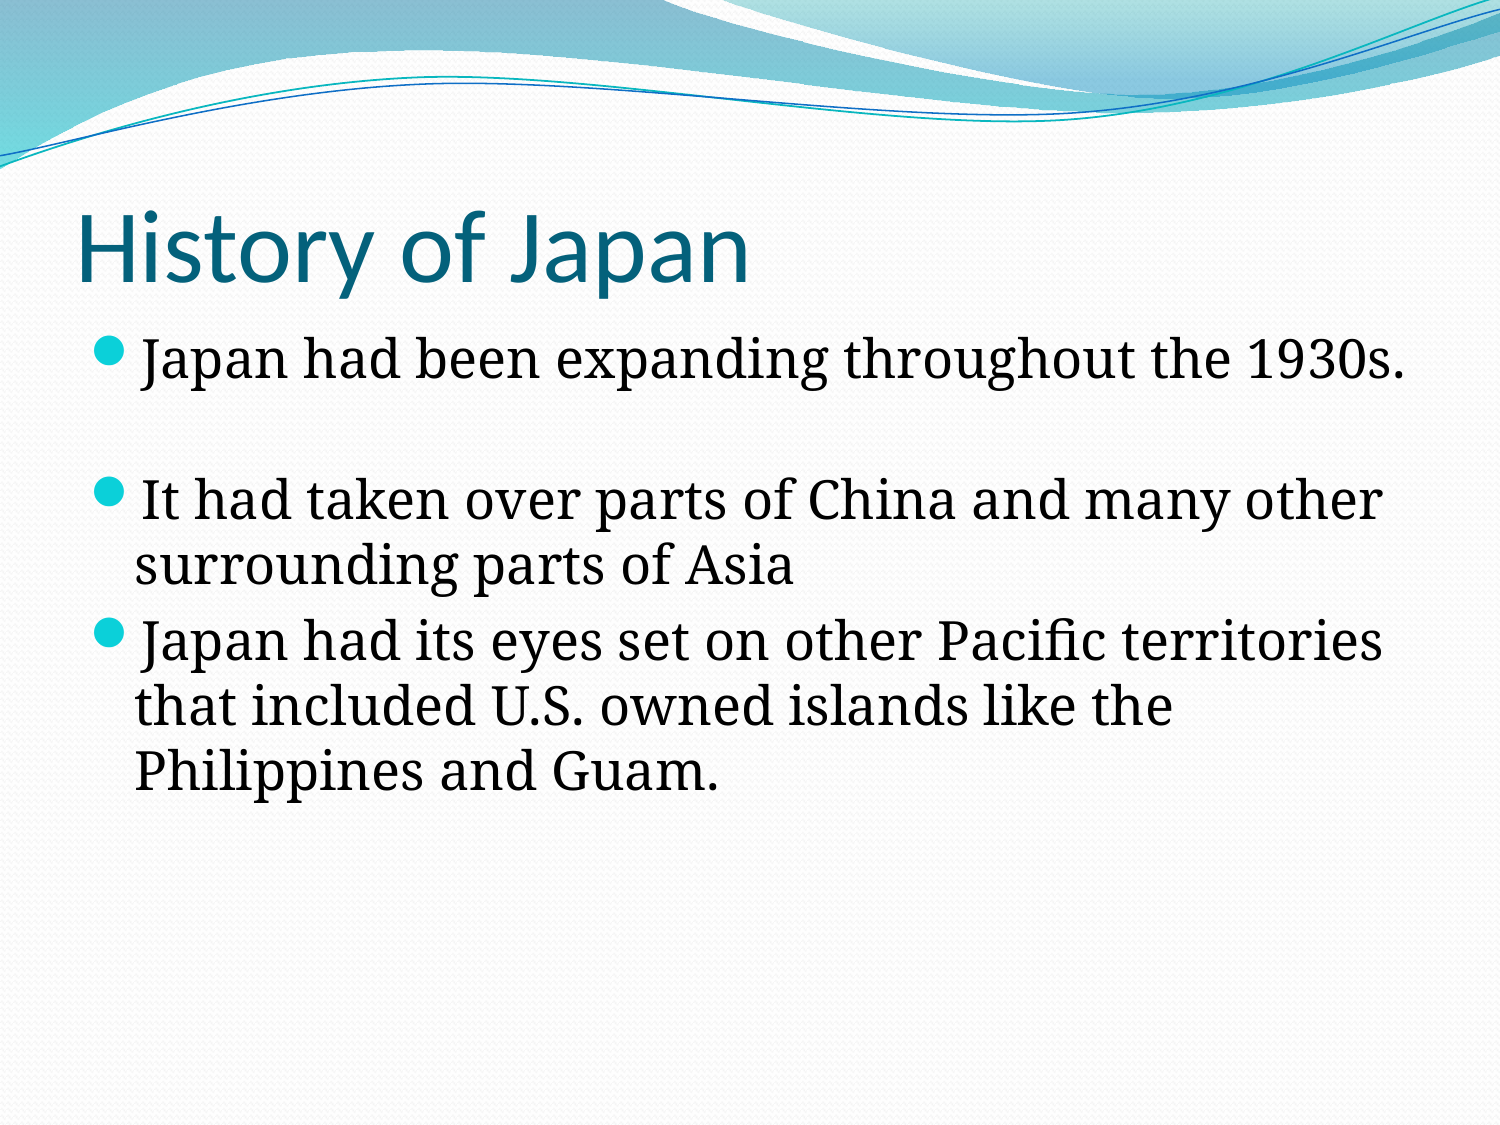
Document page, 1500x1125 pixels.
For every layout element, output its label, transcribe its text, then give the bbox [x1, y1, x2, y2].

list Japan had been expanding throughout the 1930s. It had taken over parts of China and many other surrounding parts of Asia Japan had its eyes set on other Pacific territories that included U.S. owned islands like the Philippines and Guam. [75, 317, 1425, 1038]
title History of Japan [75, 115, 1425, 303]
